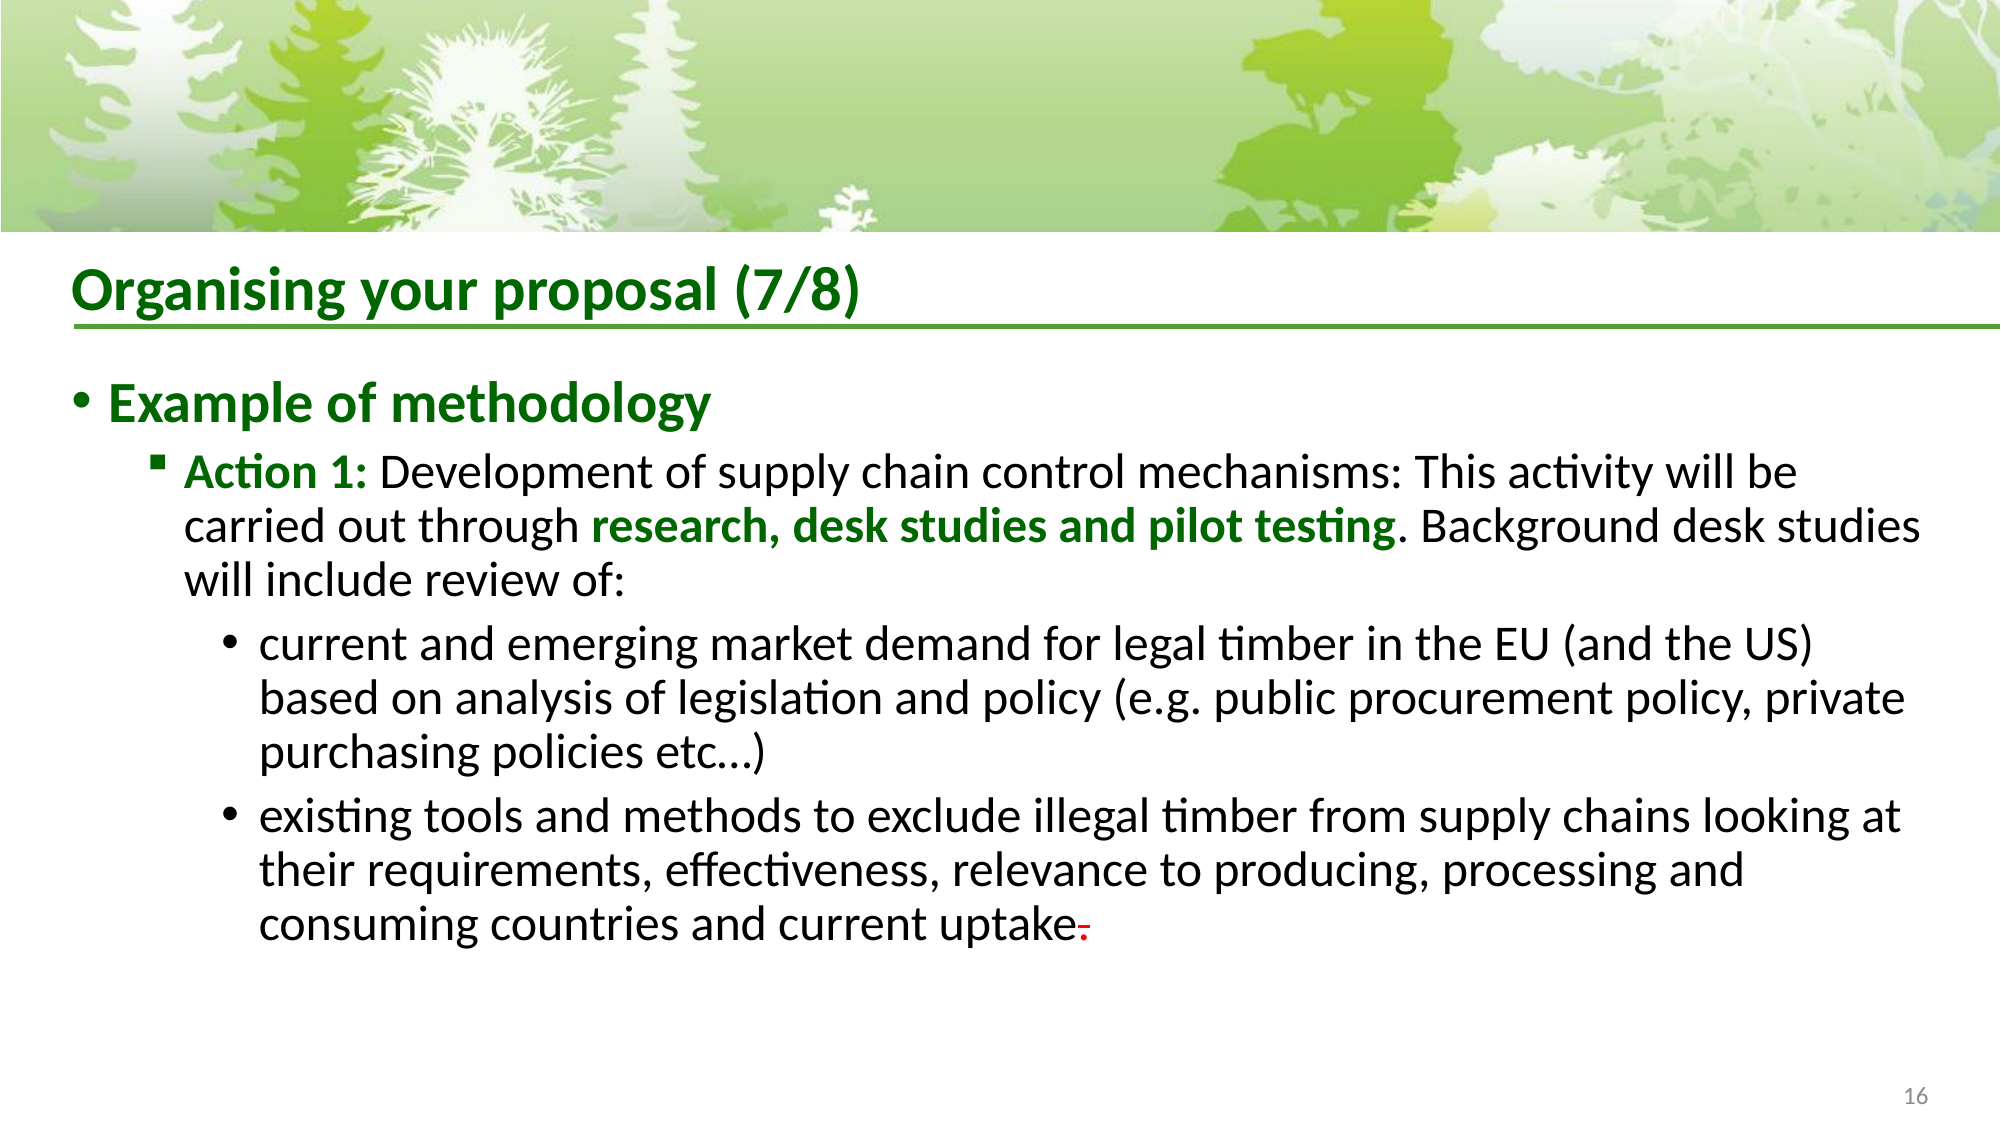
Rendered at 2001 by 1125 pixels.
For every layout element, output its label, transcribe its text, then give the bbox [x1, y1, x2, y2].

picture [0, 0, 2000, 232]
list Example of methodology Action 1: Development of supply chain control mechanisms: This activity will be carried out through research, desk studies and pilot testing. Background desk studies will include review of: current and emerging market demand for legal timber in the EU (and the US) based on analysis of legislation and policy (e.g. public procurement policy, private purchasing policies etc…) existing tools and methods to exclude illegal timber from supply chains looking at their requirements, effectiveness, relevance to producing, processing and consuming countries and current uptake. [56, 364, 1944, 970]
slide_number 16 [1493, 1065, 1944, 1125]
title Organising your proposal (7/8) [56, 181, 1782, 364]
